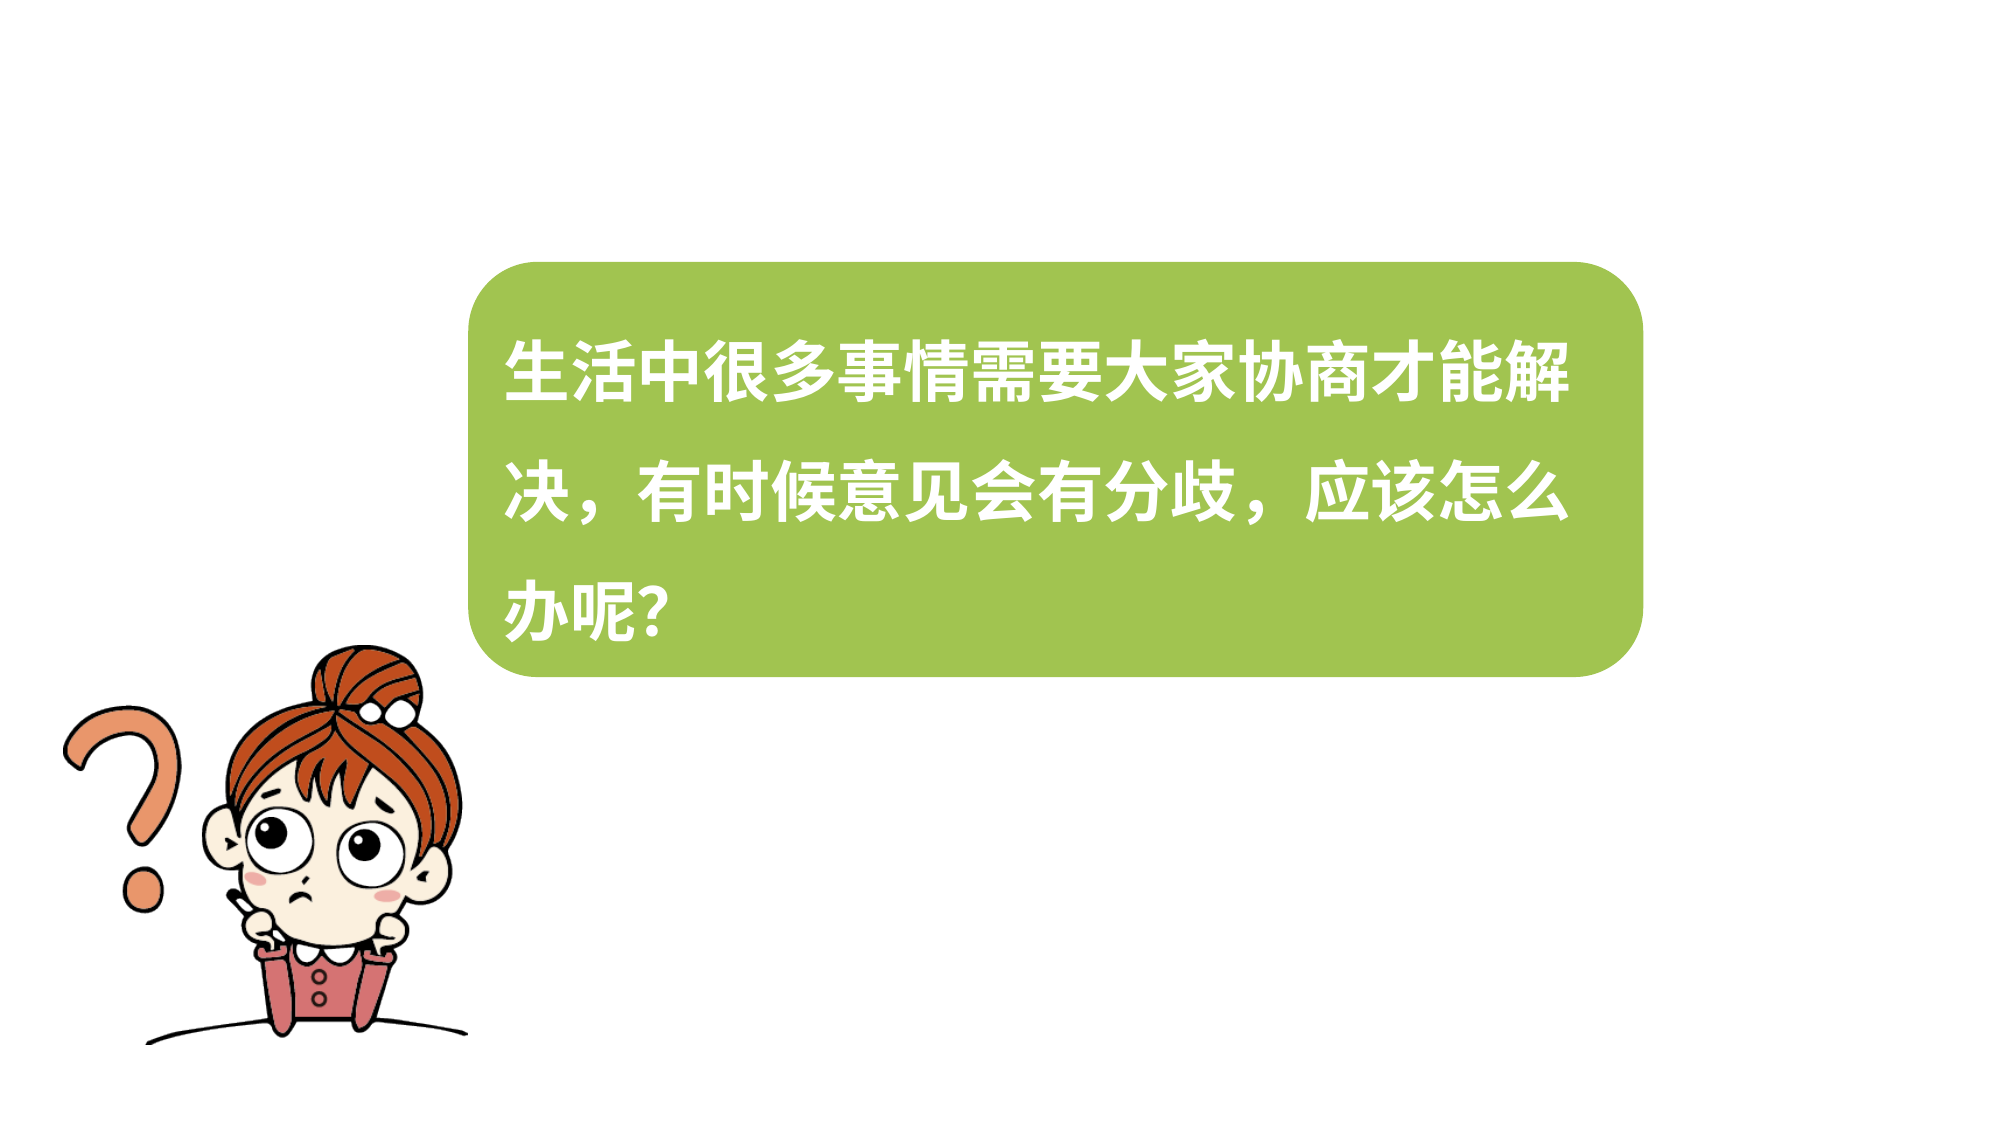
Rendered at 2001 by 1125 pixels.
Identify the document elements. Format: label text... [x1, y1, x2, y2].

picture [63, 645, 469, 1045]
text_box 生活中很多事情需要大家协商才能解决，有时候意见会有分歧，应该怎么办呢？ [468, 261, 1644, 678]
